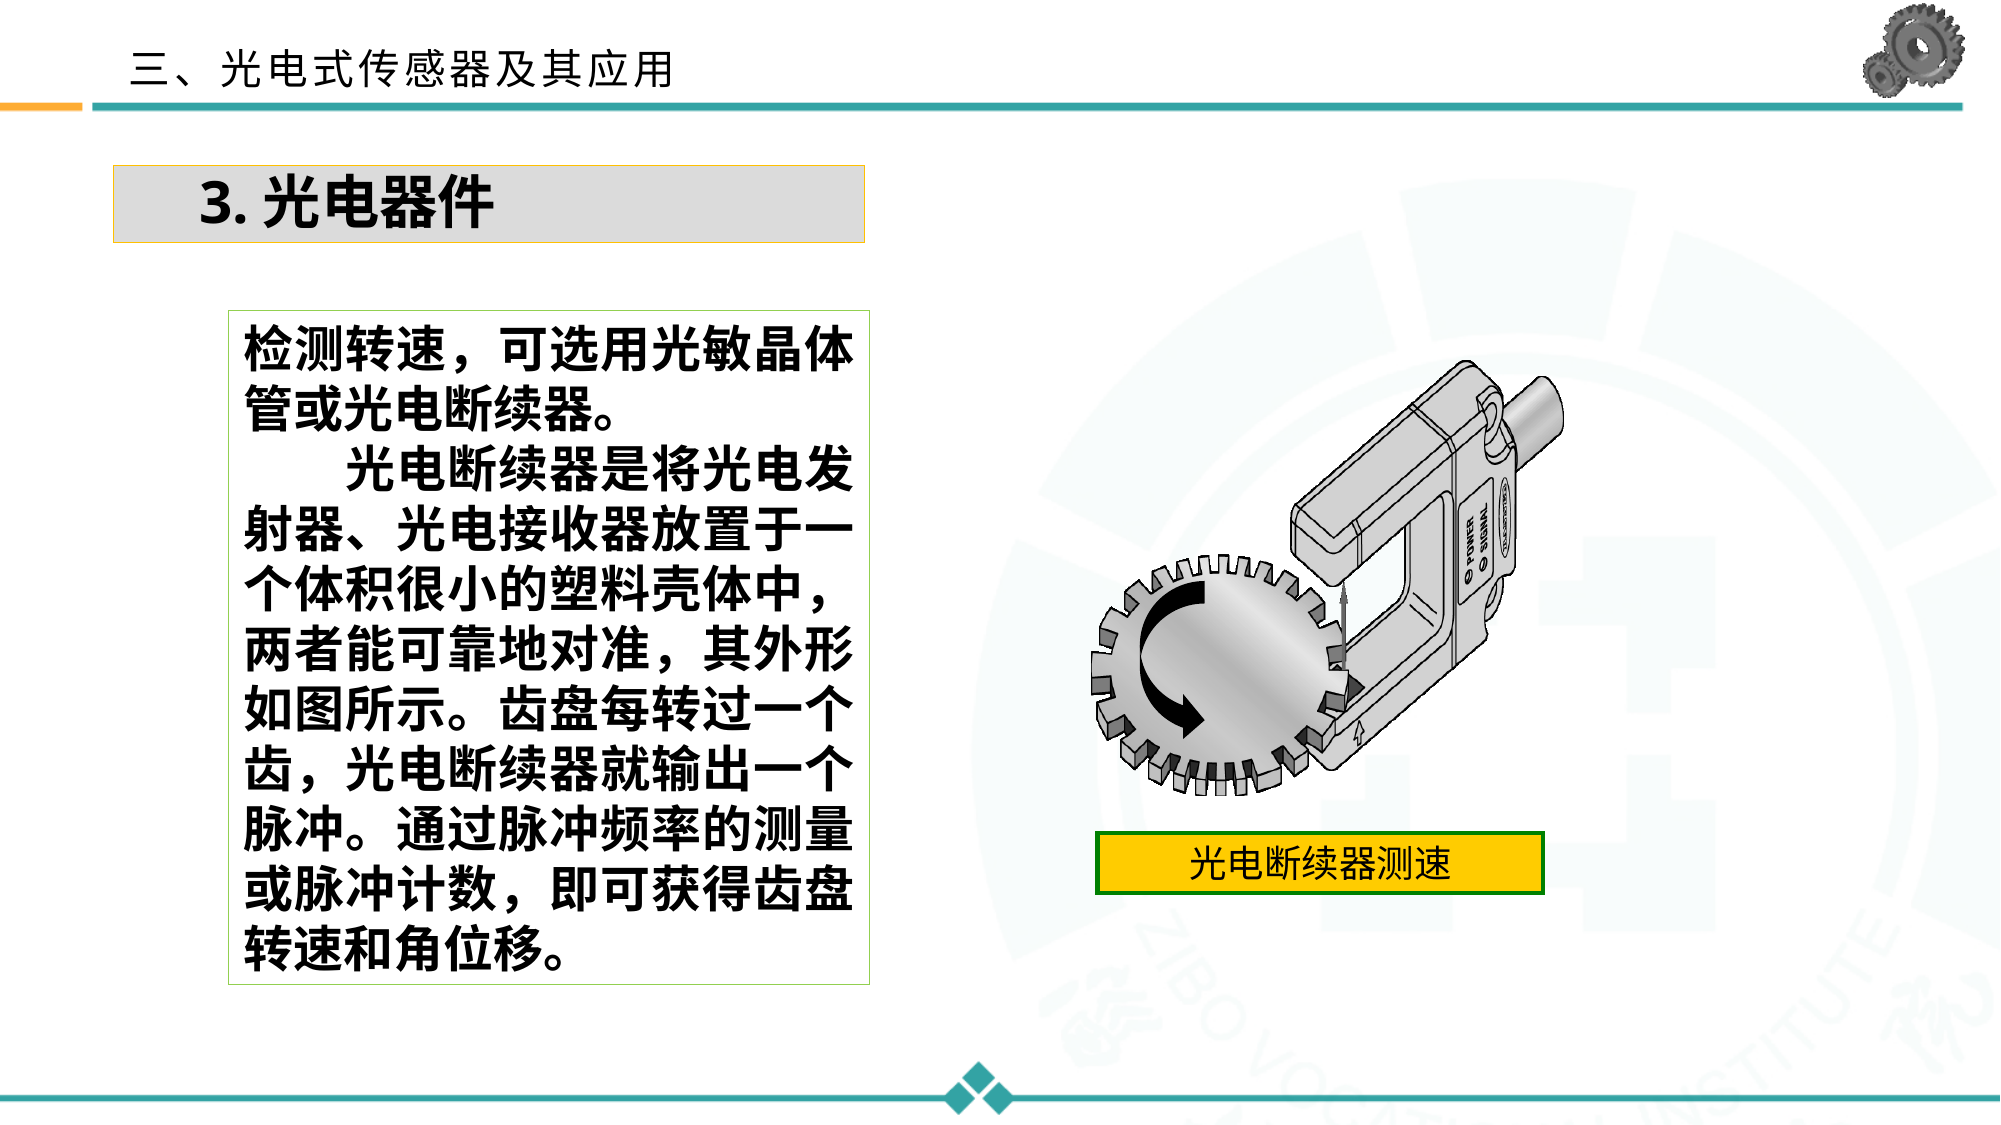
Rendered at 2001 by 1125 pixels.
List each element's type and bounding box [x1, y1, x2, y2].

picture [0, 0, 2000, 1125]
text_box [1091, 360, 1564, 796]
